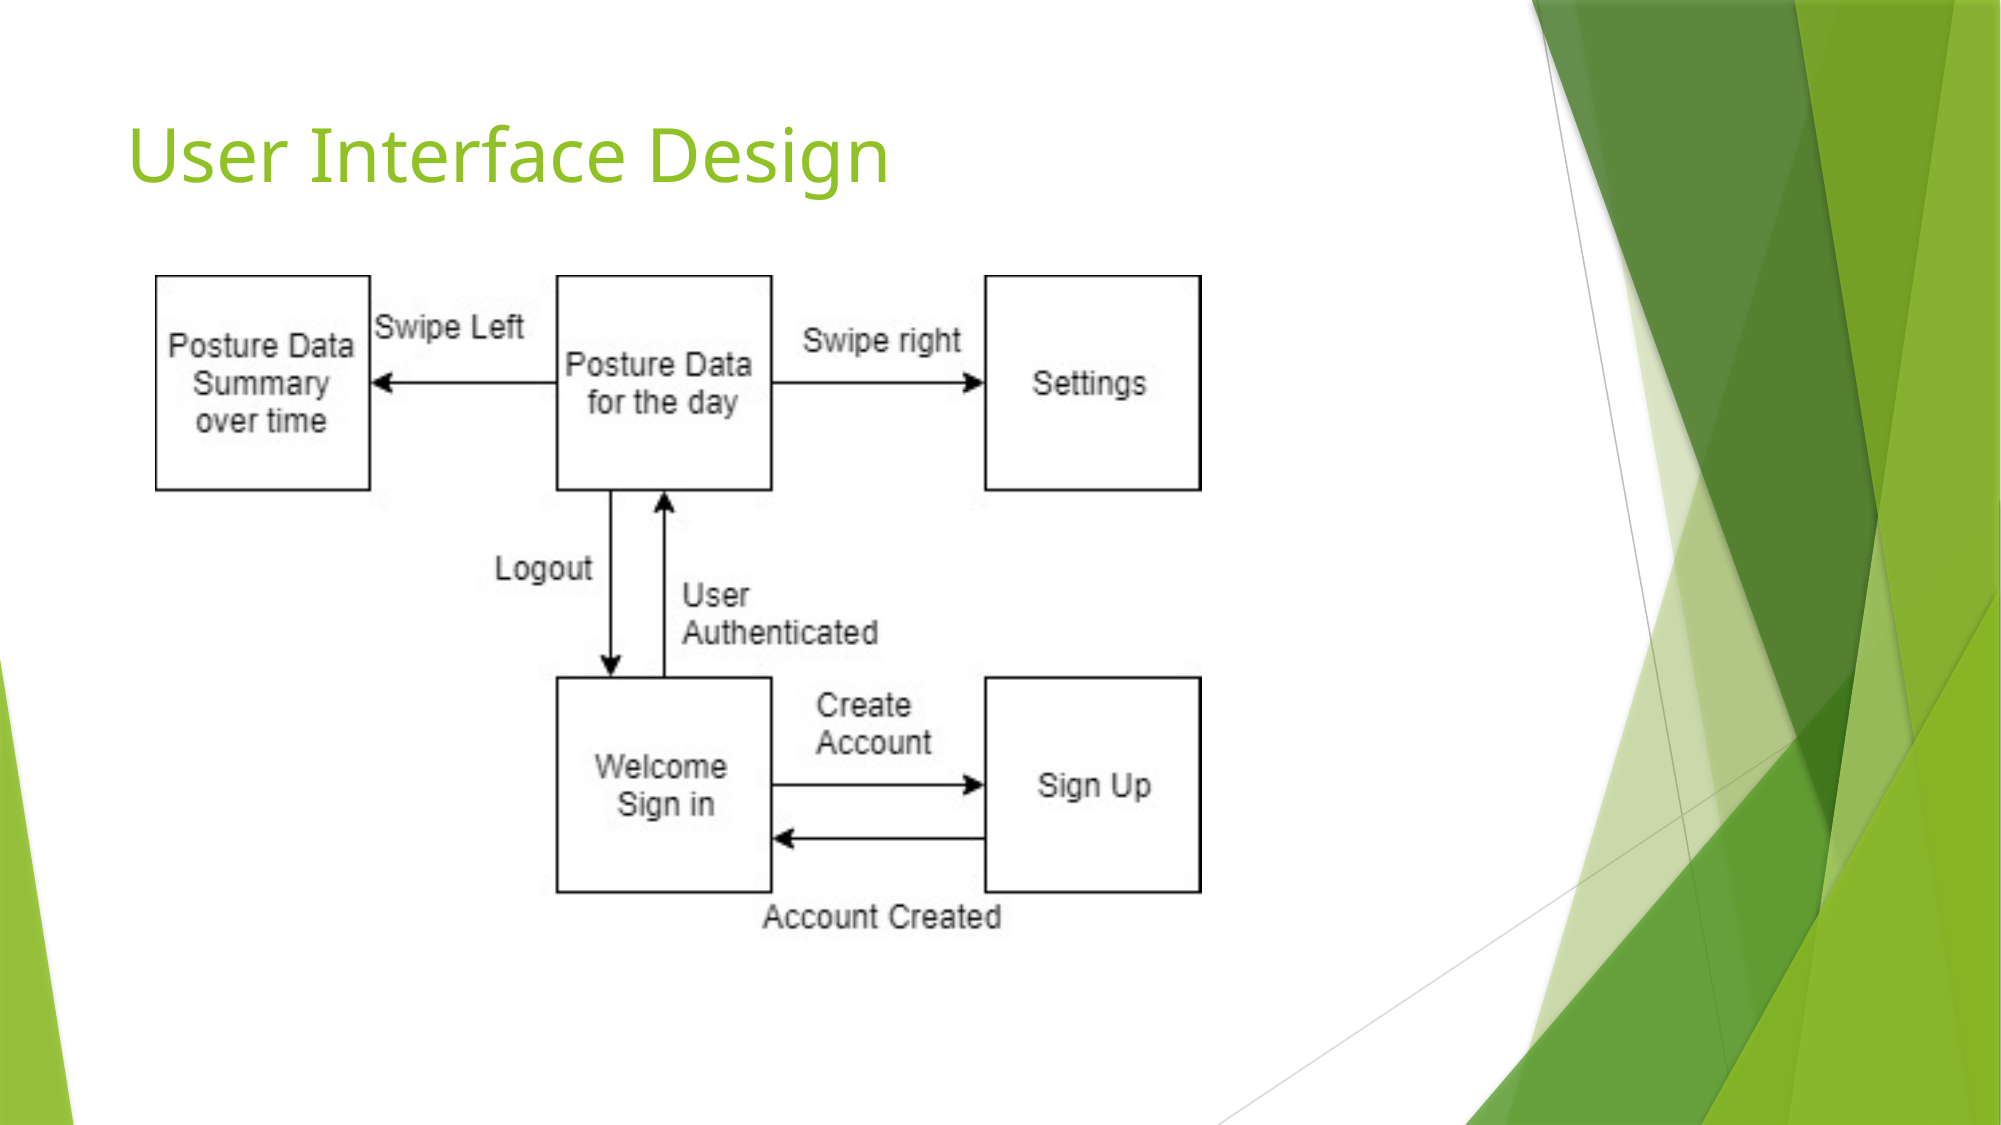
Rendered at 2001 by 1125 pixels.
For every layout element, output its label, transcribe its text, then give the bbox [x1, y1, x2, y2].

title User Interface Design [111, 99, 1522, 317]
picture [154, 274, 1203, 948]
